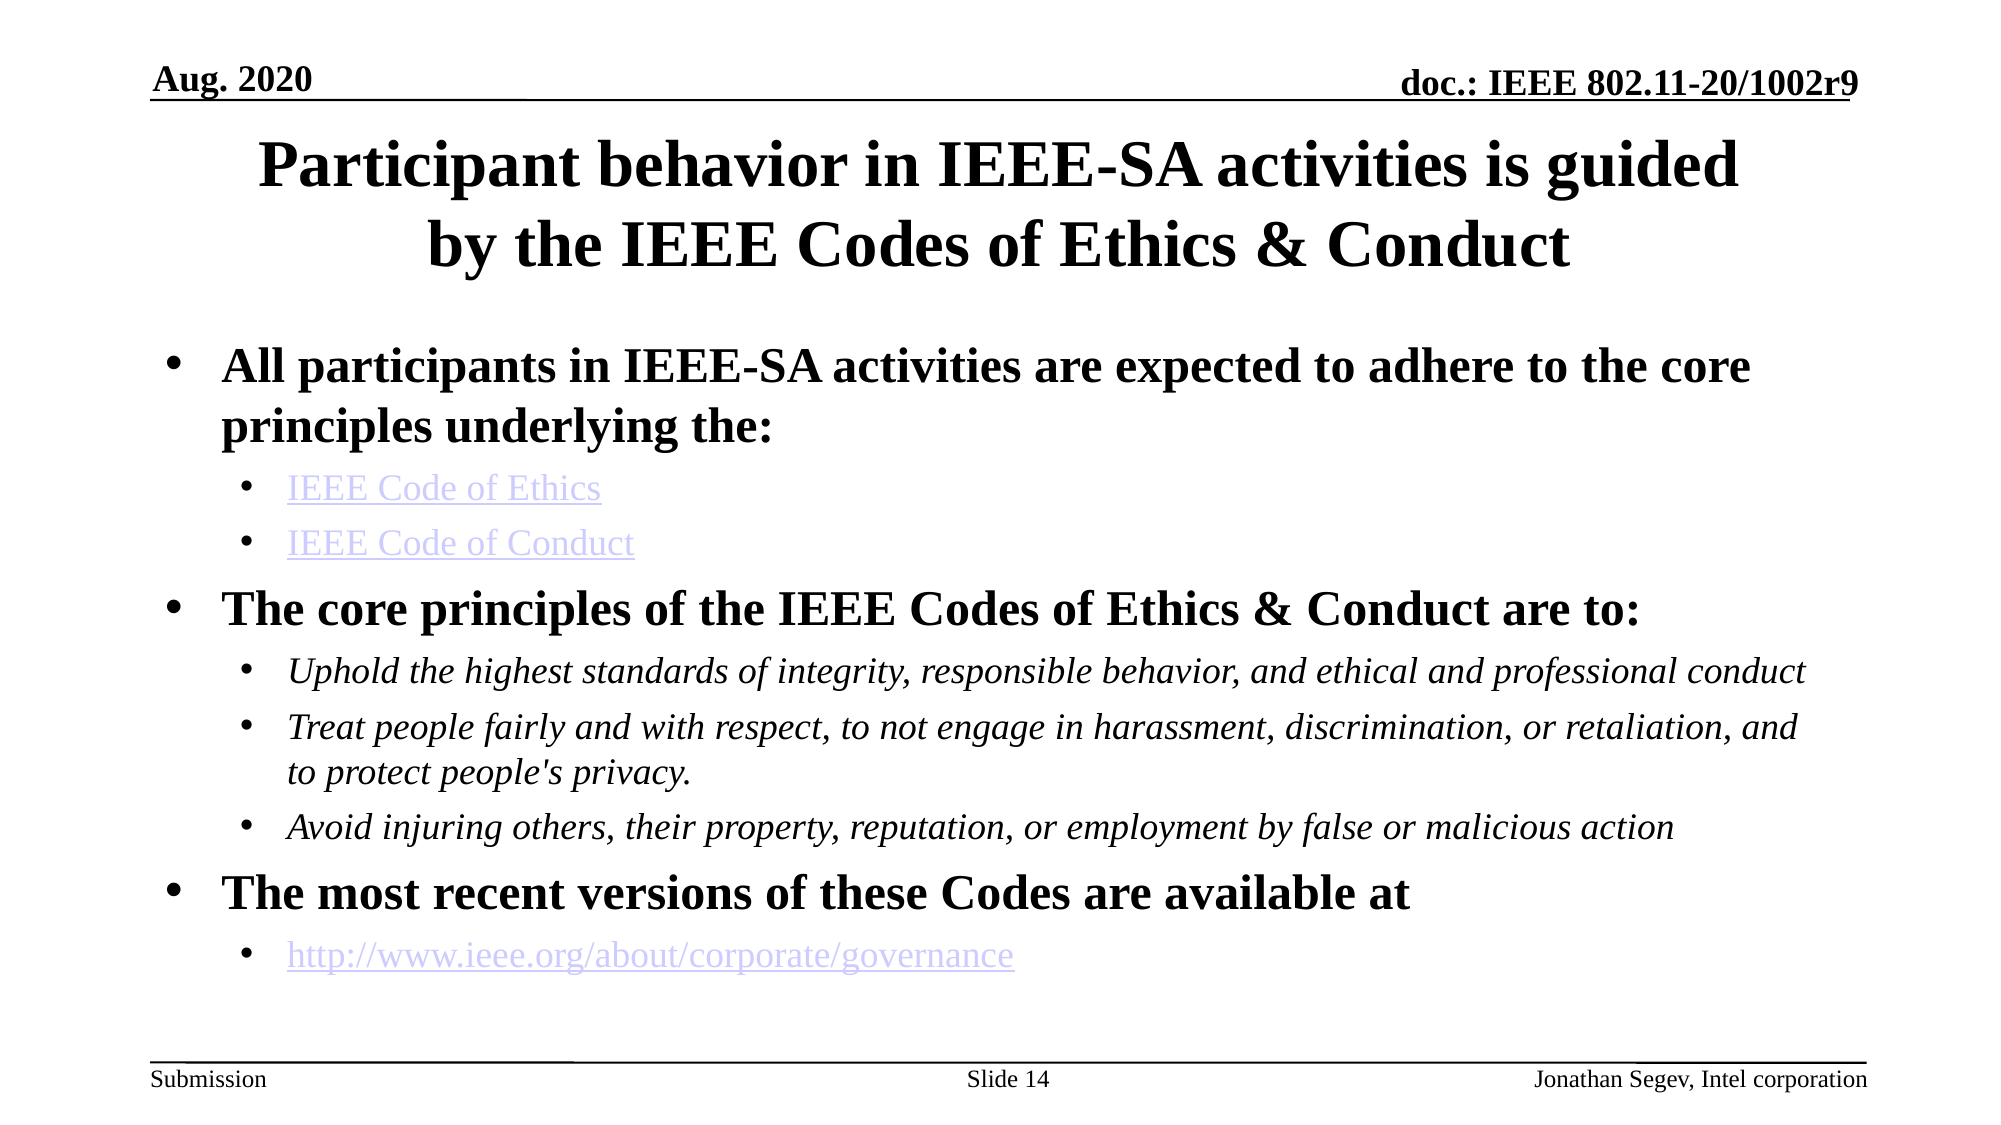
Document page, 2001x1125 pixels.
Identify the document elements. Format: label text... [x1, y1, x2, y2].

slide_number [152, 54, 563, 100]
list All participants in IEEE-SA activities are expected to adhere to the core principles underlying the: IEEE Code of Ethics IEEE Code of Conduct The core principles of the IEEE Codes of Ethics & Conduct are to: Uphold the highest standards of integrity, responsible behavior, and ethical and professional conduct Treat people fairly and with respect, to not engage in harassment, discrimination, or retaliation, and to protect people's privacy. Avoid injuring others, their property, reputation, or employment by false or malicious action The most recent versions of these Codes are available at http://www.ieee.org/about/corporate/governance [149, 324, 1850, 1000]
footer Jonathan Segev, Intel corporation [1171, 1061, 1869, 1093]
title Participant behavior in IEEE-SA activities is guided by the IEEE Codes of Ethics & Conduct [149, 112, 1850, 288]
slide_number Slide 14 [950, 1061, 1067, 1123]
